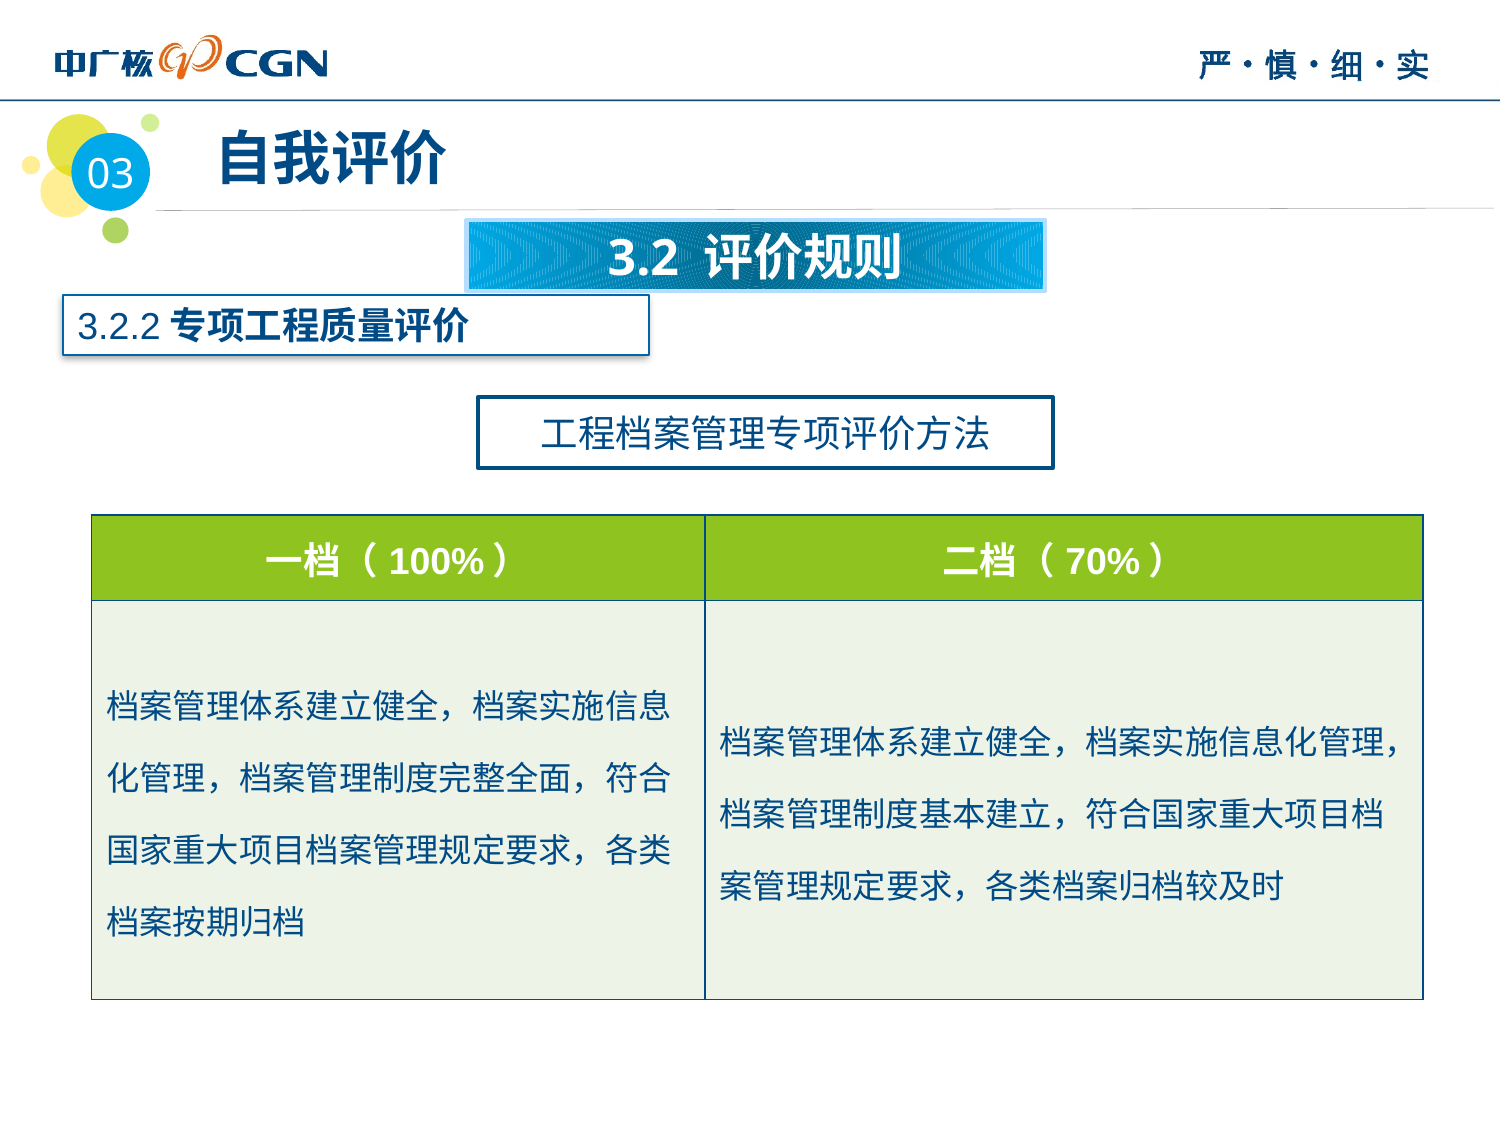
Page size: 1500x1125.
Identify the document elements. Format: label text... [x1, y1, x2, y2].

text_box 工程档案管理专项评价方法 [478, 397, 1053, 468]
table_header 一档（100%） [92, 516, 704, 600]
text_box 3.2 评价规则 [466, 219, 1046, 291]
text_box 3.2.2专项工程质量评价 [62, 295, 649, 355]
text_box 自我评价 [160, 113, 1128, 199]
picture [0, 0, 1500, 1125]
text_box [21, 113, 160, 244]
table_cell 档案管理体系建立健全，档案实施信息化管理，档案管理制度完整全面，符合国家重大项目档案管理规定要求，各类档案按期归档 [92, 601, 704, 999]
table_cell 档案管理体系建立健全，档案实施信息化管理，档案管理制度基本建立，符合国家重大项目档案管理规定要求，各类档案归档较及时 [706, 601, 1422, 999]
table_header 二档（70%） [706, 516, 1422, 600]
